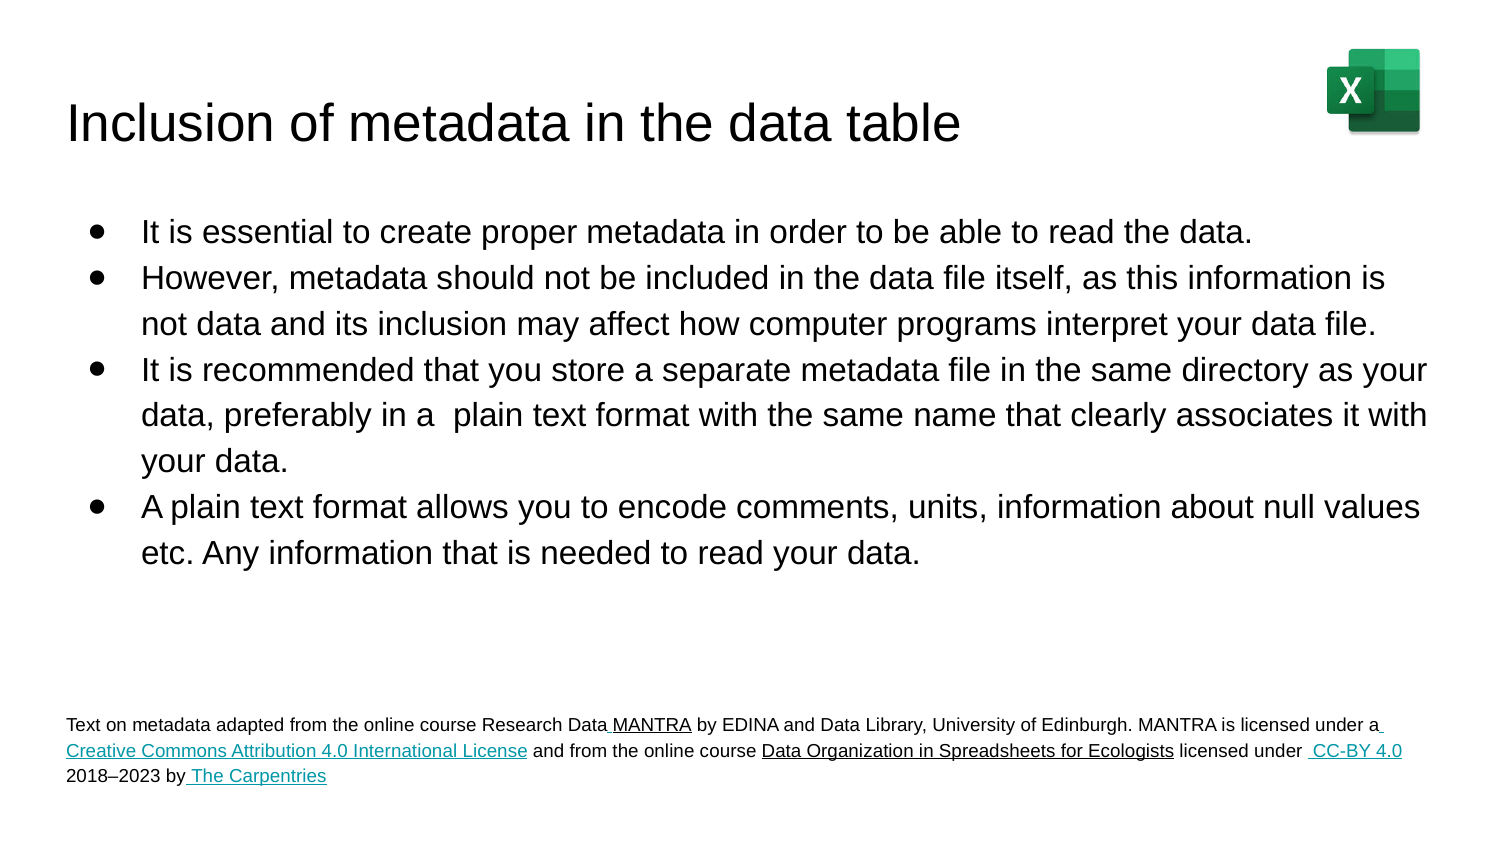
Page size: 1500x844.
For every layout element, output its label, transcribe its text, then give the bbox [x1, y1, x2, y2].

list It is essential to create proper metadata in order to be able to read the data. However, metadata should not be included in the data file itself, as this information is not data and its inclusion may affect how computer programs interpret your data file. It is recommended that you store a separate metadata file in the same directory as your data, preferably in a plain text format with the same name that clearly associates it with your data. A plain text format allows you to encode comments, units, information about null values etc. Any information that is needed to read your data. Text on metadata adapted from the online course Research Data MANTRA by EDINA and Data Library, University of Edinburgh. MANTRA is licensed under a Creative Commons Attribution 4.0 International License and from the online course Data Organization in Spreadsheets for Ecologists licensed under CC-BY 4.0 2018–2023 by The Carpentries [51, 189, 1449, 750]
title Inclusion of metadata in the data table [51, 72, 1449, 167]
picture [1312, 24, 1444, 156]
